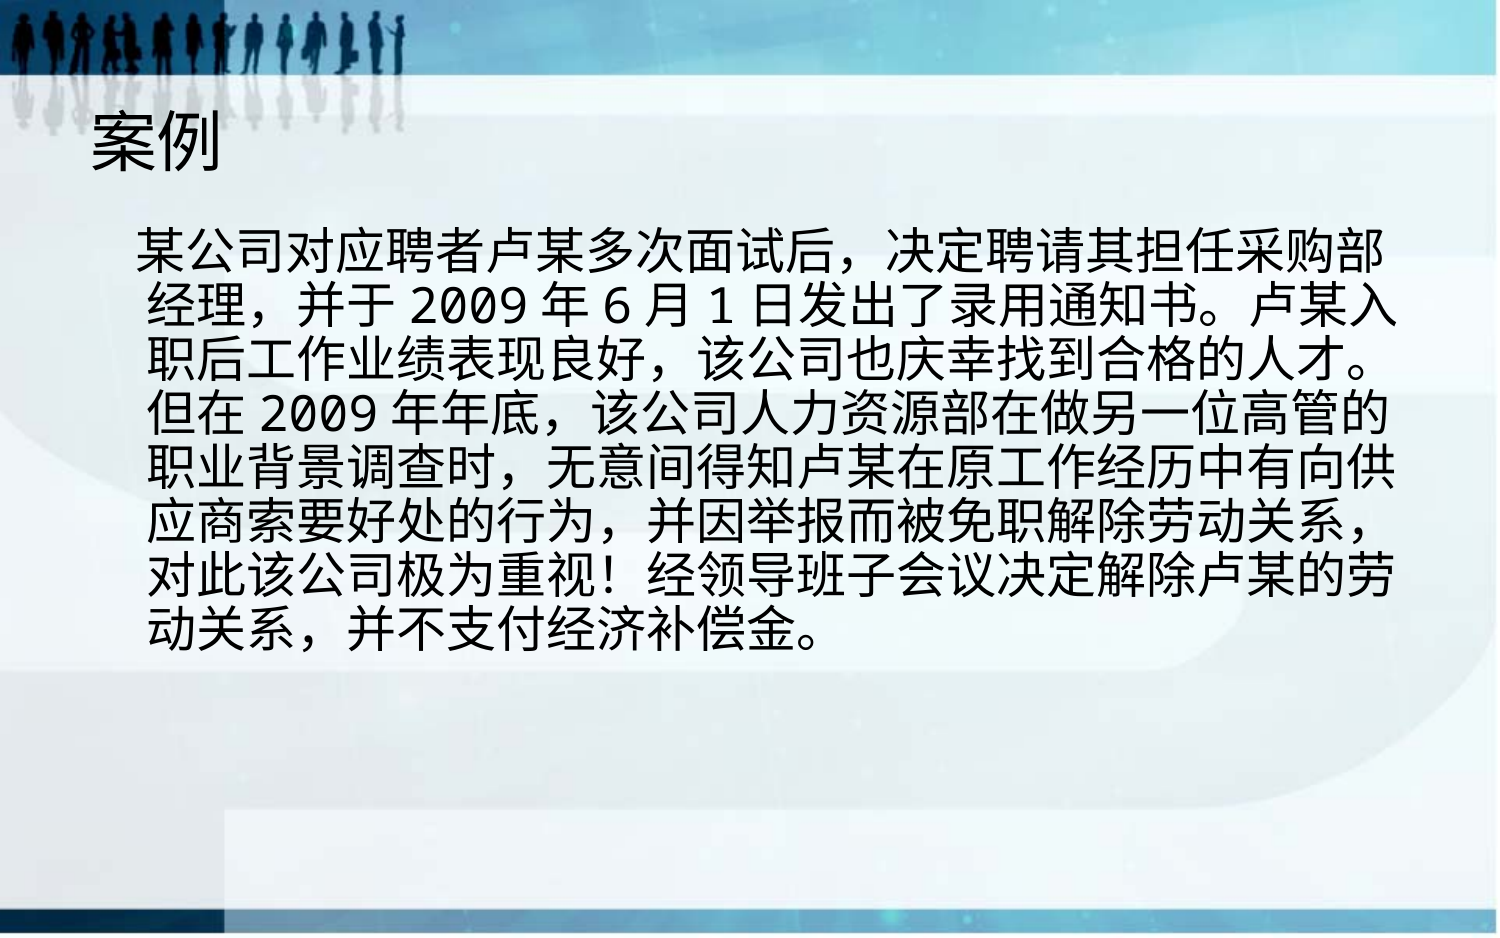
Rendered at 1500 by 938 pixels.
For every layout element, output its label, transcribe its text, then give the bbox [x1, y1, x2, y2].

title 案例 [74, 70, 1426, 210]
list 某公司对应聘者卢某多次面试后，决定聘请其担任采购部经理，并于2009年6月1日发出了录用通知书。卢某入职后工作业绩表现良好，该公司也庆幸找到合格的人才。但在2009年年底，该公司人力资源部在做另一位高管的职业背景调查时，无意间得知卢某在原工作经历中有向供应商索要好处的行为，并因举报而被免职解除劳动关系，对此该公司极为重视！经领导班子会议决定解除卢某的劳动关系，并不支付经济补偿金。 [74, 218, 1426, 838]
picture [0, 0, 1500, 938]
